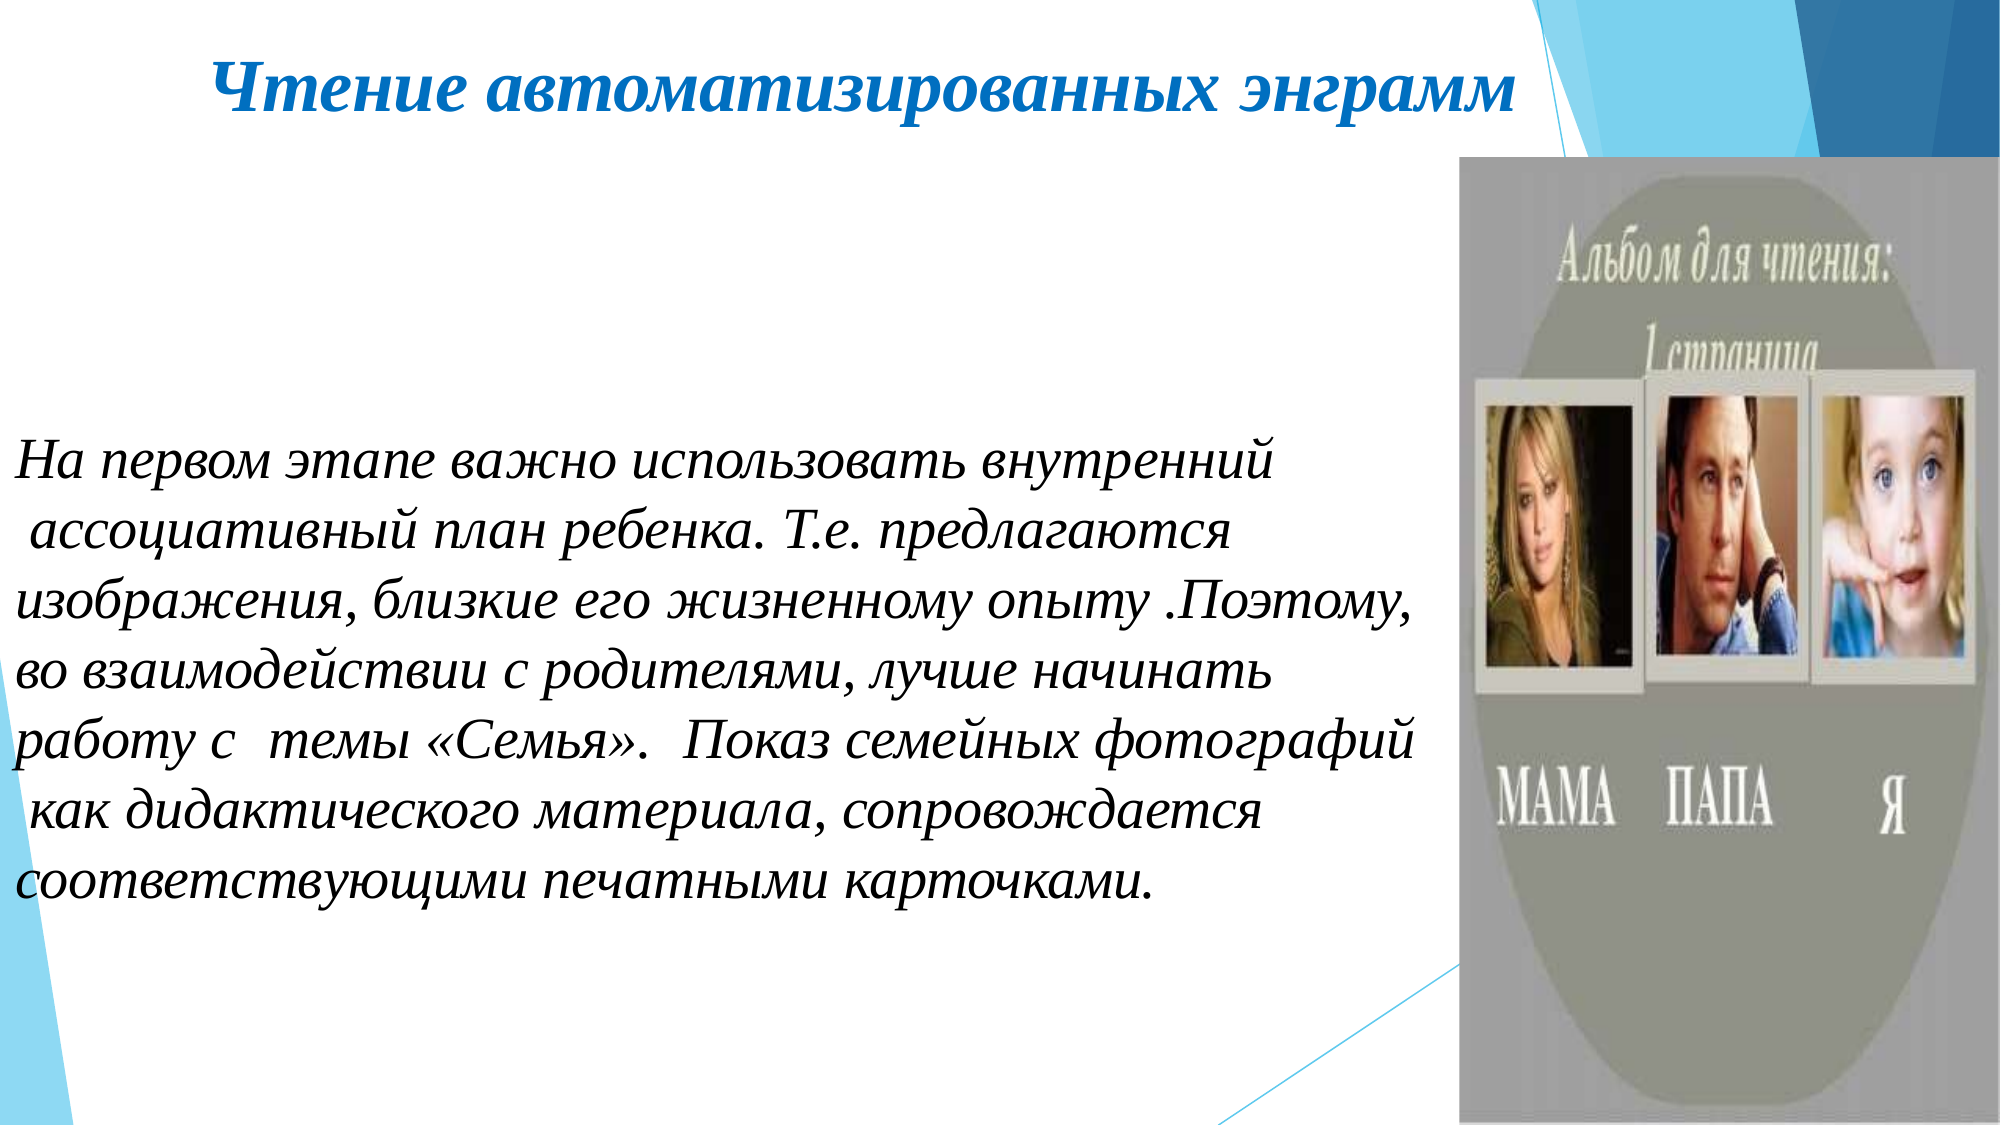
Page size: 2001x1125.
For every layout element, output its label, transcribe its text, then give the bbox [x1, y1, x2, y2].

title Чтение автоматизированных энграмм [204, 34, 1529, 225]
text_box На первом этапе важно использовать внутренний ассоциативный план ребенка. Т.е. предлагаются изображения, близкие его жизненному опыту .Поэтому, во взаимодействии с родителями, лучше начинать работу с темы «Семья». Показ семейных фотографий как дидактического материала, сопровождается соответствующими печатными карточками. [12, 418, 1429, 911]
text_box [1459, 157, 2000, 1125]
